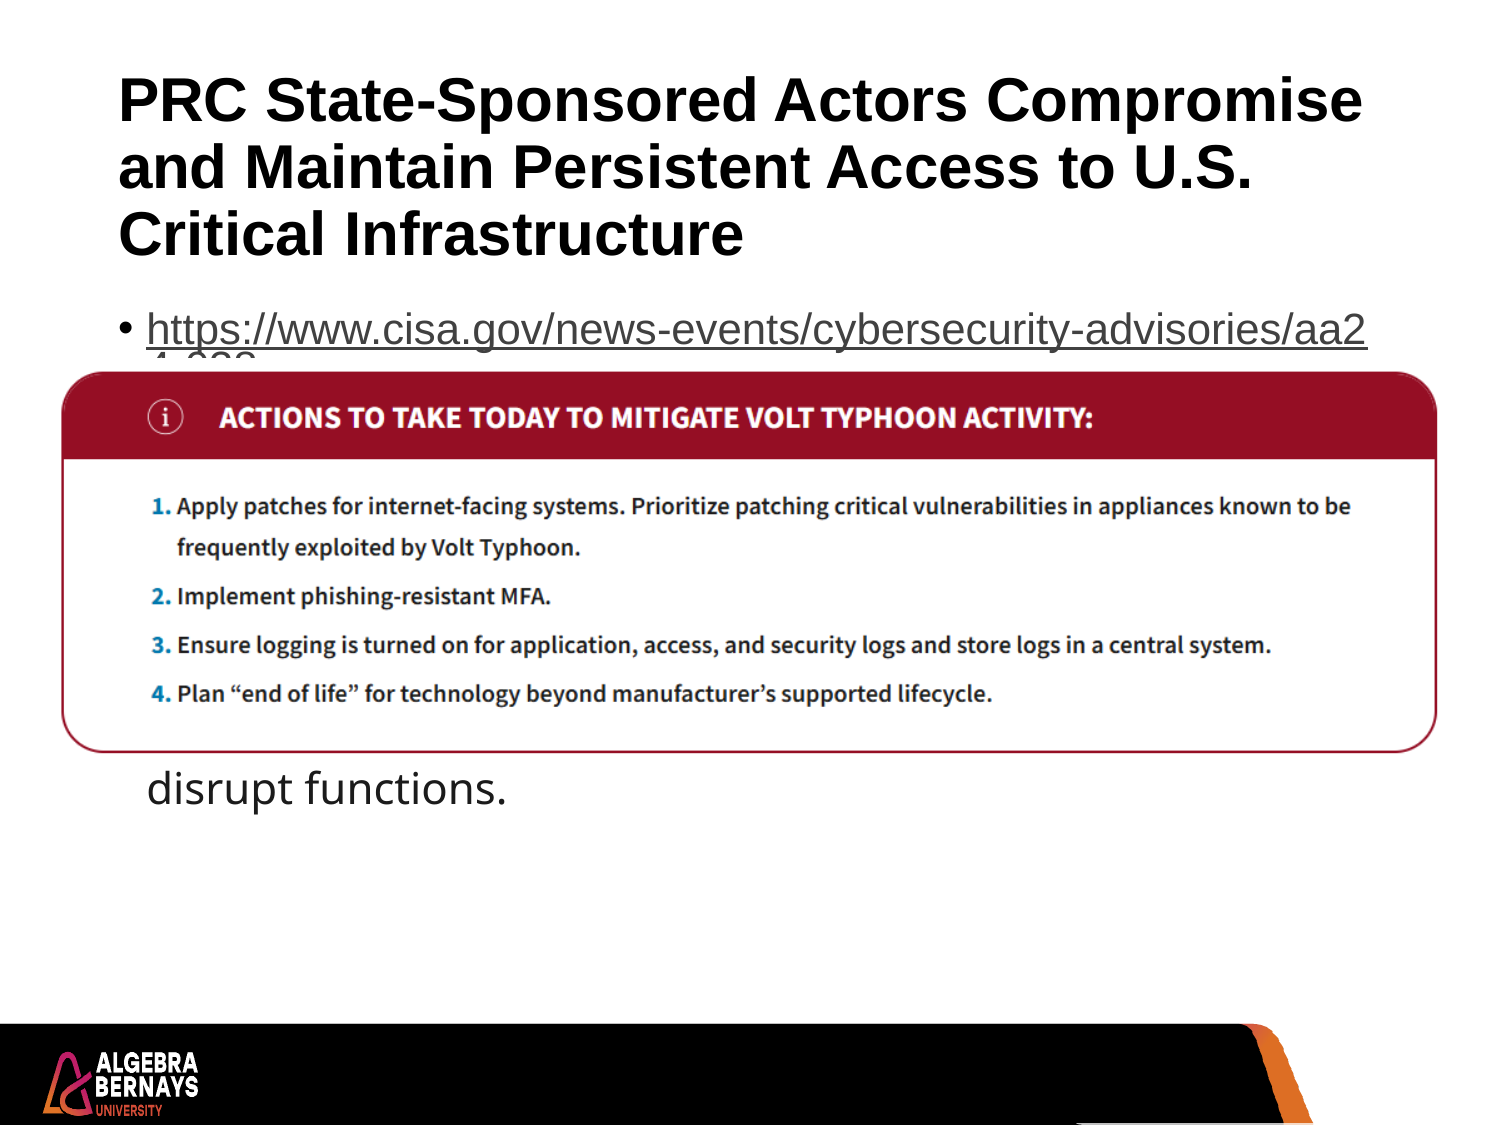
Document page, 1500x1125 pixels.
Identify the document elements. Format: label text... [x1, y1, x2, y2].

title PRC State-Sponsored Actors Compromise and Maintain Persistent Access to U.S. Critical Infrastructure [103, 59, 1397, 278]
picture [0, 1023, 1468, 1125]
picture [39, 358, 1461, 767]
list https://www.cisa.gov/news-events/cybersecurity-advisories/aa24-038a The U.S. authoring agencies have confirmed that Volt Typhoon has compromised the IT environments of multiple critical infrastructure organizations—primarily in Communications, Energy, Transportation Systems, and Water and Wastewater Systems Sectors Volt Typhoon actors are pre-positioning themselves on IT networks to enable lateral movement to OT assets to disrupt functions. [103, 767, 1397, 1014]
list https://www.cisa.gov/news-events/cybersecurity-advisories/aa24-038a The U.S. authoring agencies have confirmed that Volt Typhoon has compromised the IT environments of multiple critical infrastructure organizations—primarily in Communications, Energy, Transportation Systems, and Water and Wastewater Systems Sectors Volt Typhoon actors are pre-positioning themselves on IT networks to enable lateral movement to OT assets to disrupt functions. [103, 299, 1397, 358]
